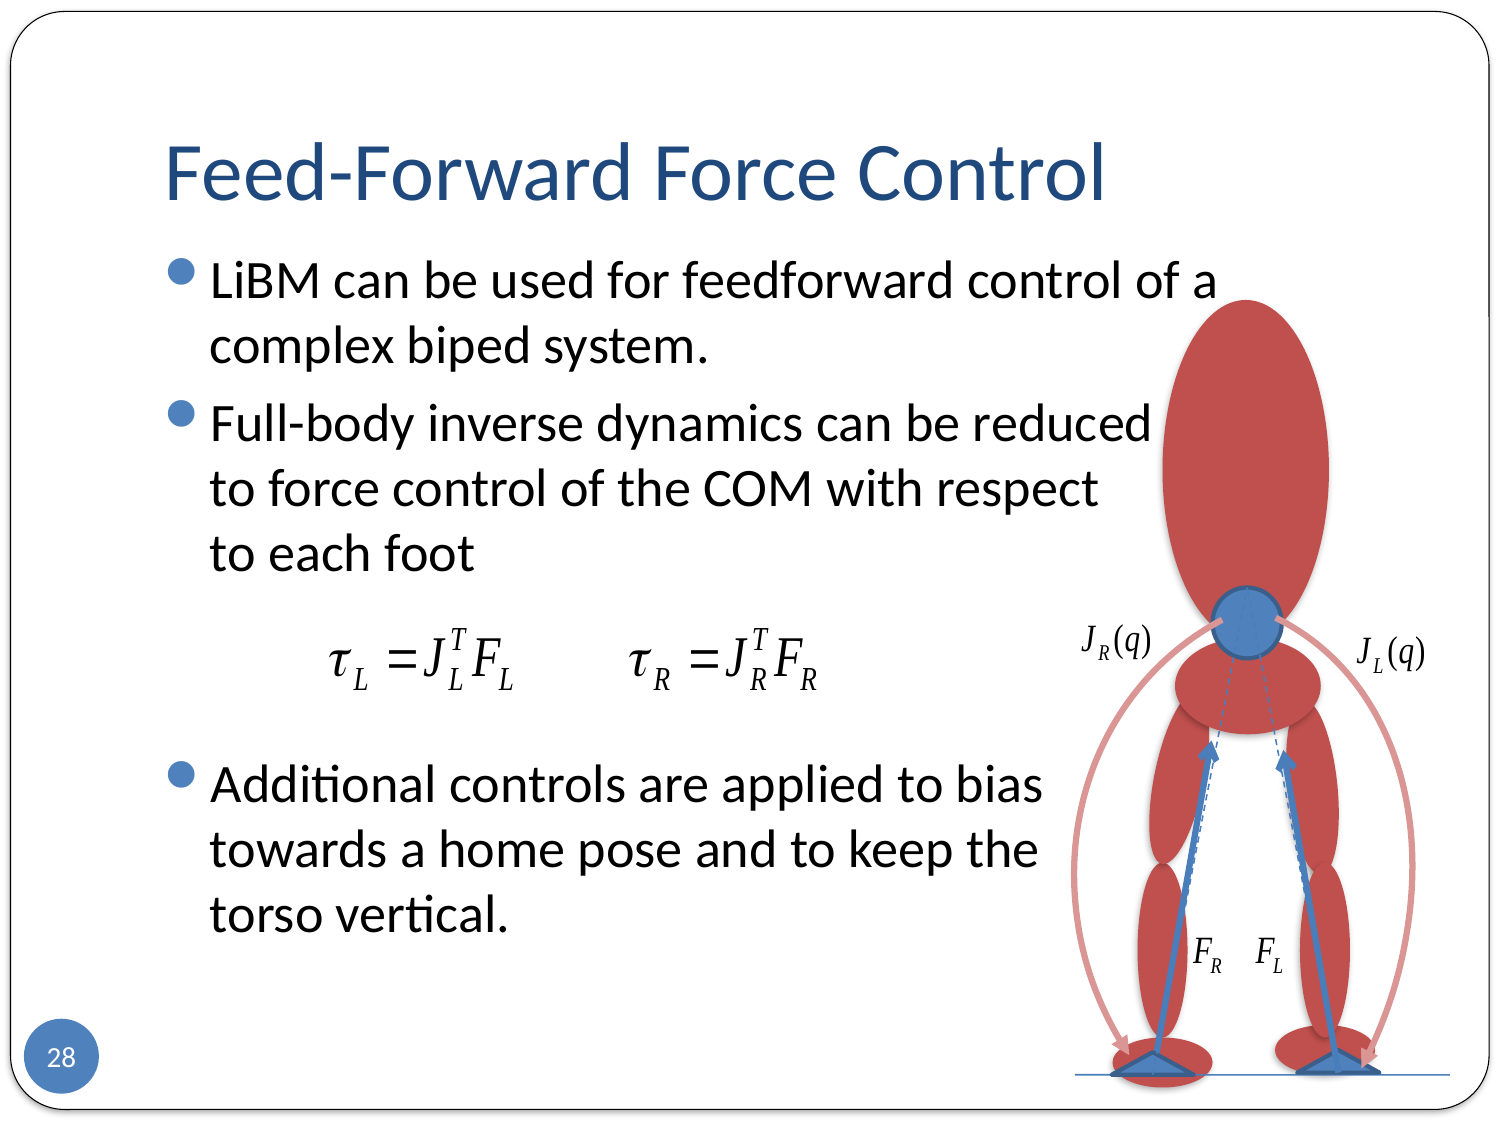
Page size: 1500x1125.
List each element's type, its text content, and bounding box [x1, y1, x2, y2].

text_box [1112, 299, 1376, 585]
list LiBM can be used for feedforward control of a complex biped system. Full-body inverse dynamics can be reduced to force control of the COM with respect to each foot Additional controls are applied to bias towards a home pose and to keep the torso vertical. [150, 237, 1425, 988]
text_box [1074, 587, 1451, 1076]
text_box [1074, 612, 1159, 668]
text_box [1349, 624, 1431, 680]
slide_number 28 [23, 1018, 99, 1094]
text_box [324, 613, 523, 701]
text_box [624, 613, 827, 701]
title Feed-Forward Force Control [150, 45, 1425, 233]
